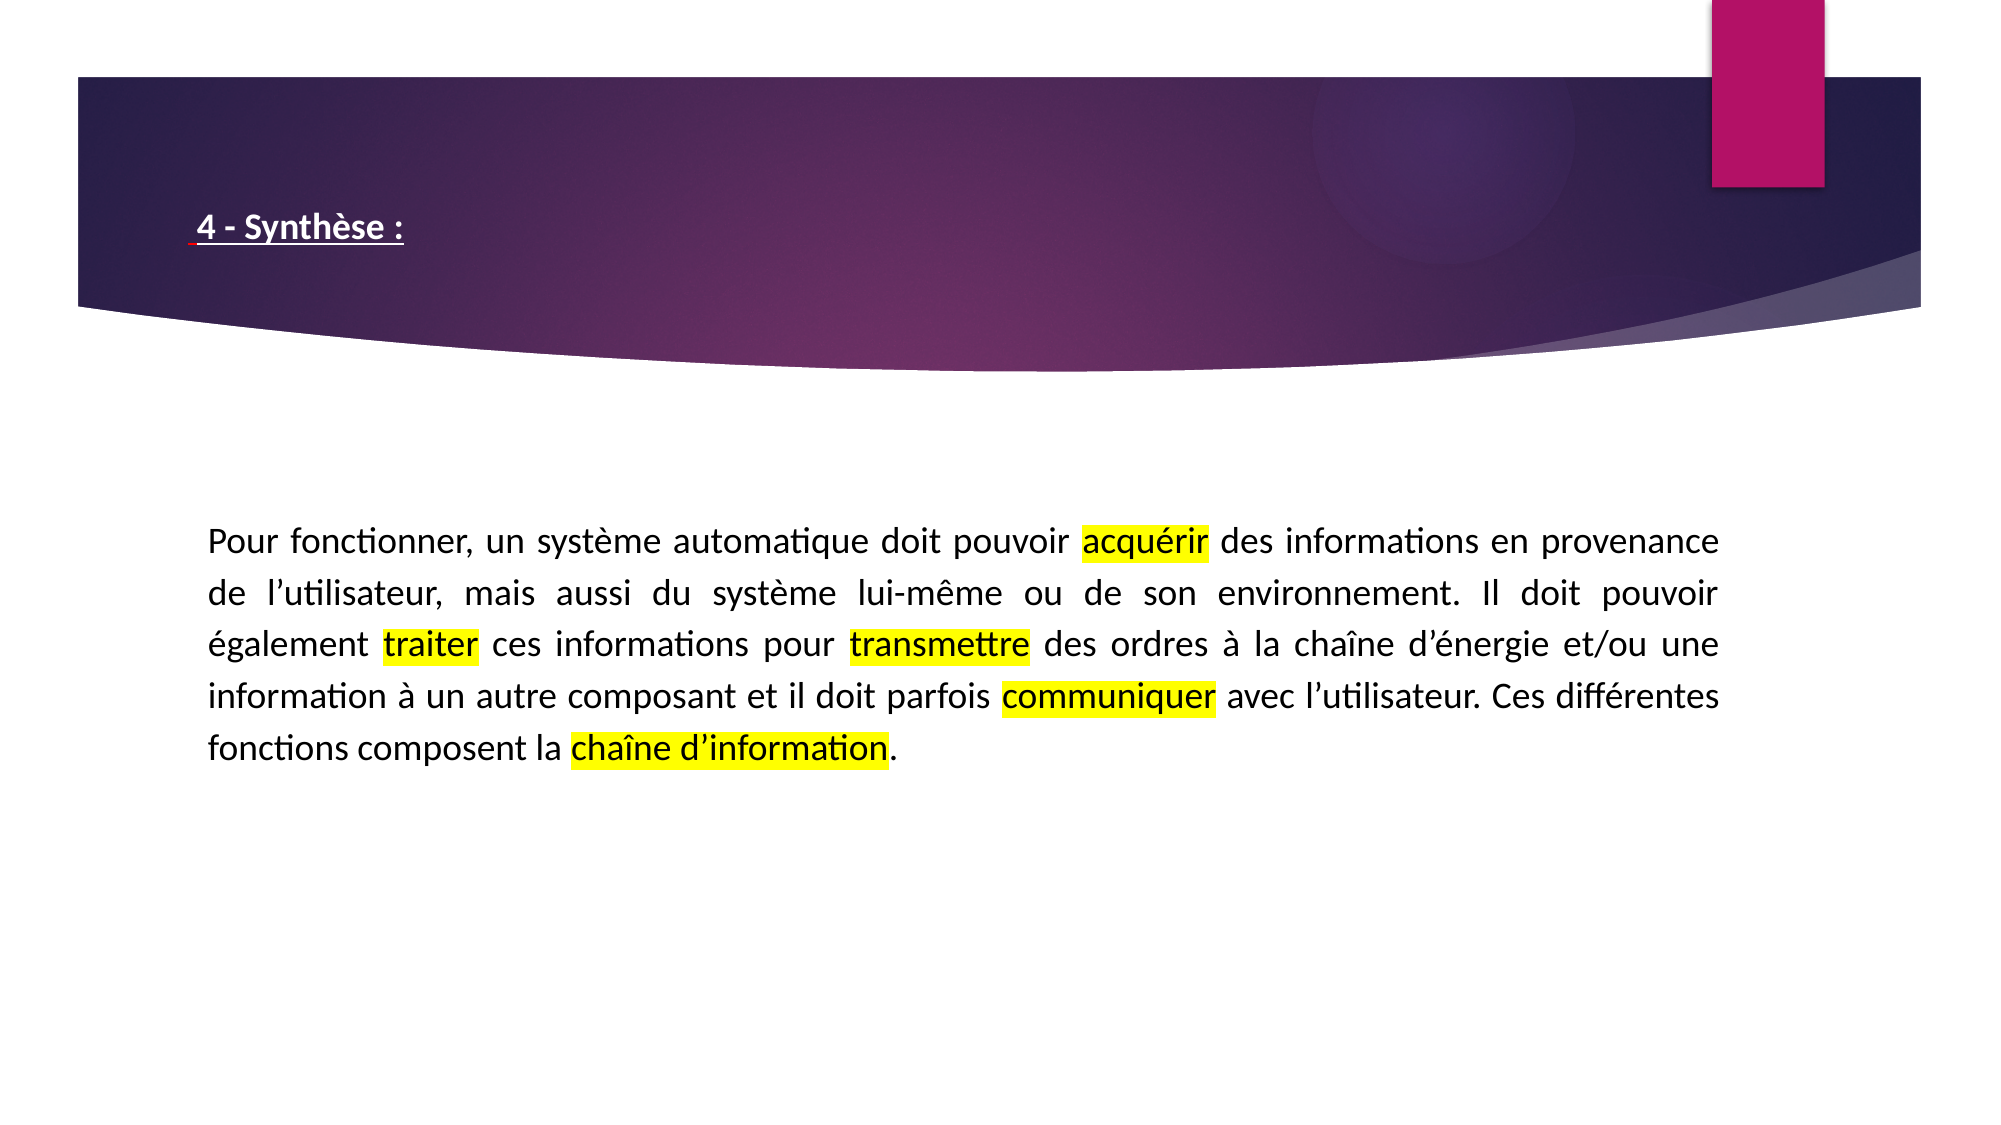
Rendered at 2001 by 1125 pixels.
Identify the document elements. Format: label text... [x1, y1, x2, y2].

text_box 4 - Synthèse : [173, 188, 428, 255]
text_box Pour fonctionner, un système automatique doit pouvoir acquérir des informations en provenance de l’utilisateur, mais aussi du système lui-même ou de son environnement. Il doit pouvoir également traiter ces informations pour transmettre des ordres à la chaîne d’énergie et/ou une information à un autre composant et il doit parfois communiquer avec l’utilisateur. Ces différentes fonctions composent la chaîne d’information. [193, 501, 1735, 776]
